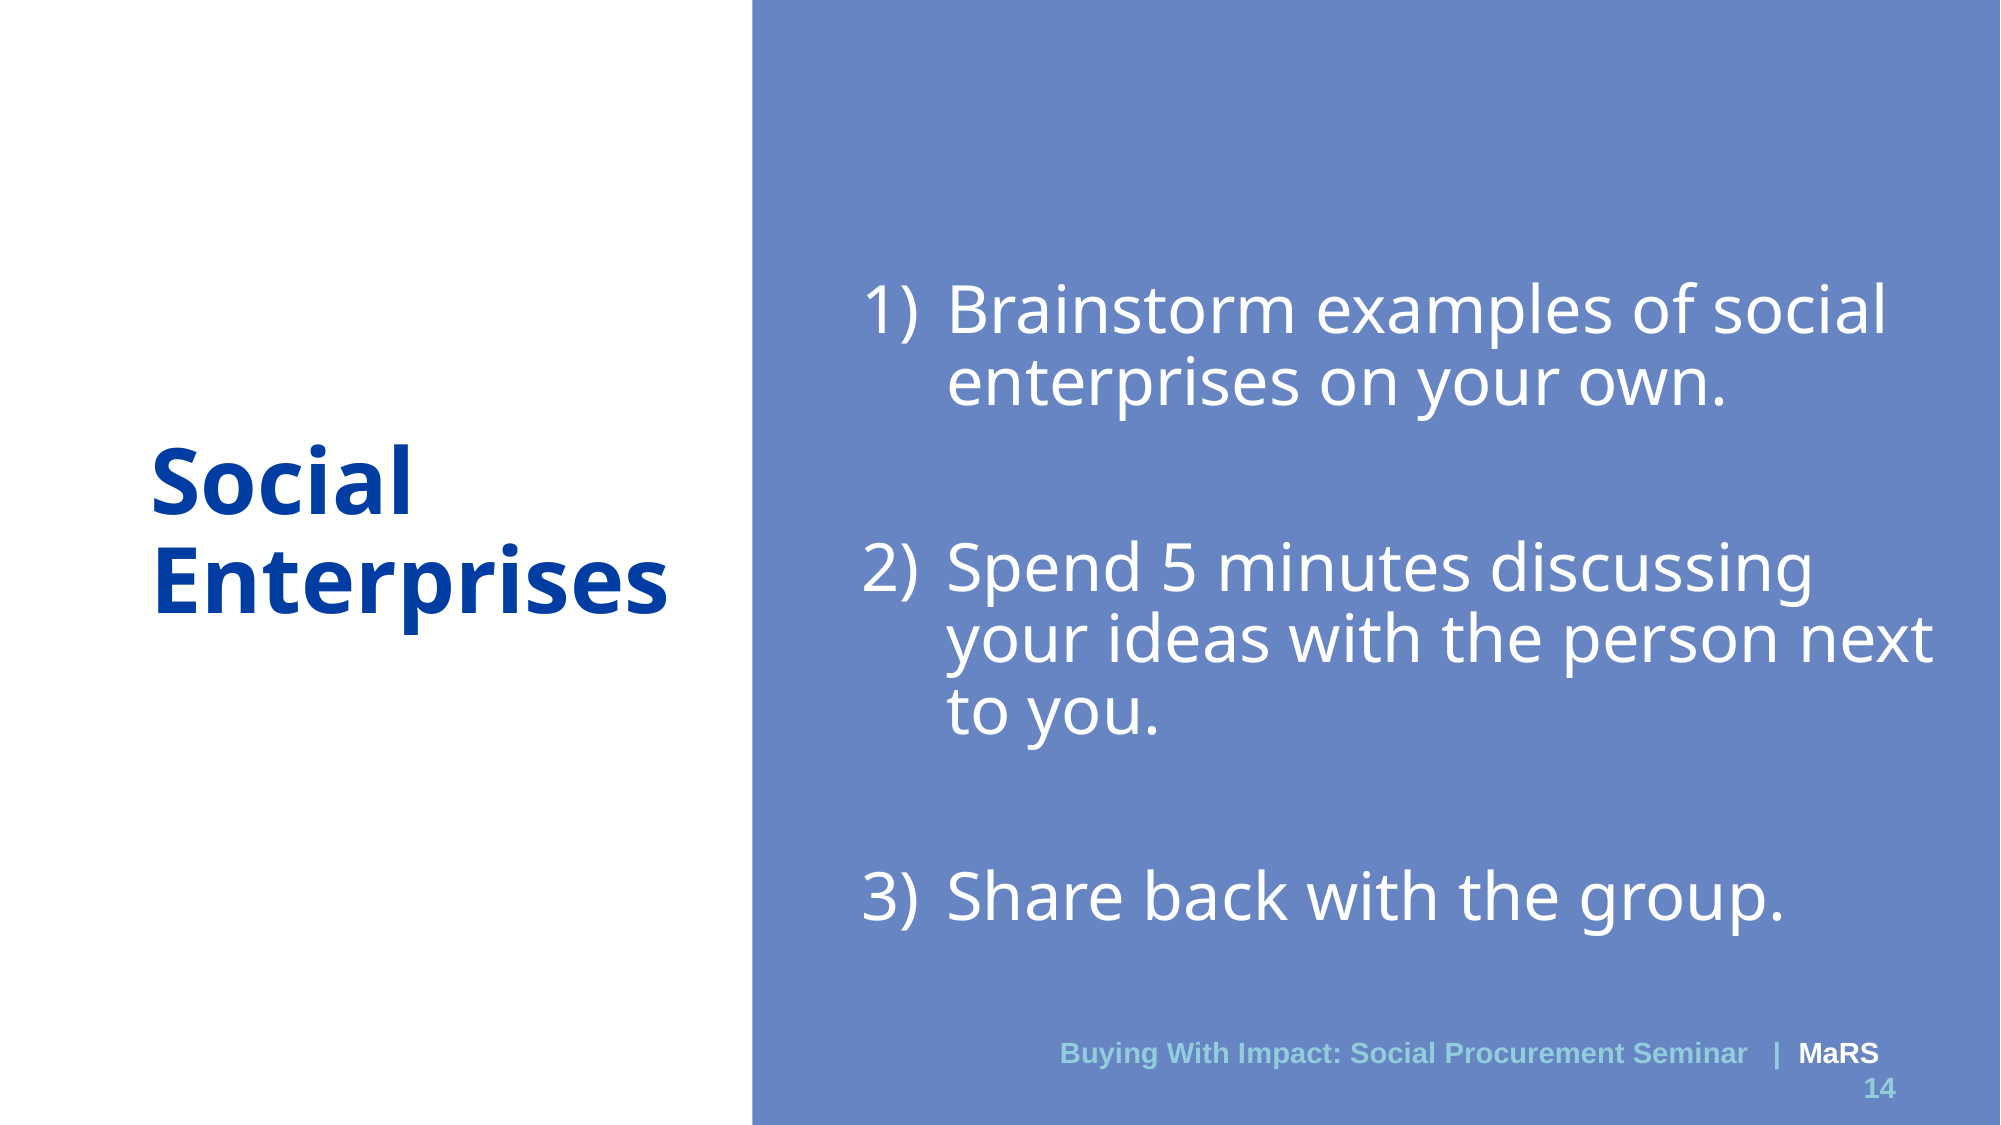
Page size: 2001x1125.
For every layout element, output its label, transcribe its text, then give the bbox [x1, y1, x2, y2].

title Social Enterprises [135, 375, 721, 695]
list Brainstorm examples of social enterprises on your own. Spend 5 minutes discussing your ideas with the person next to you. Share back with the group. [846, 268, 1964, 891]
